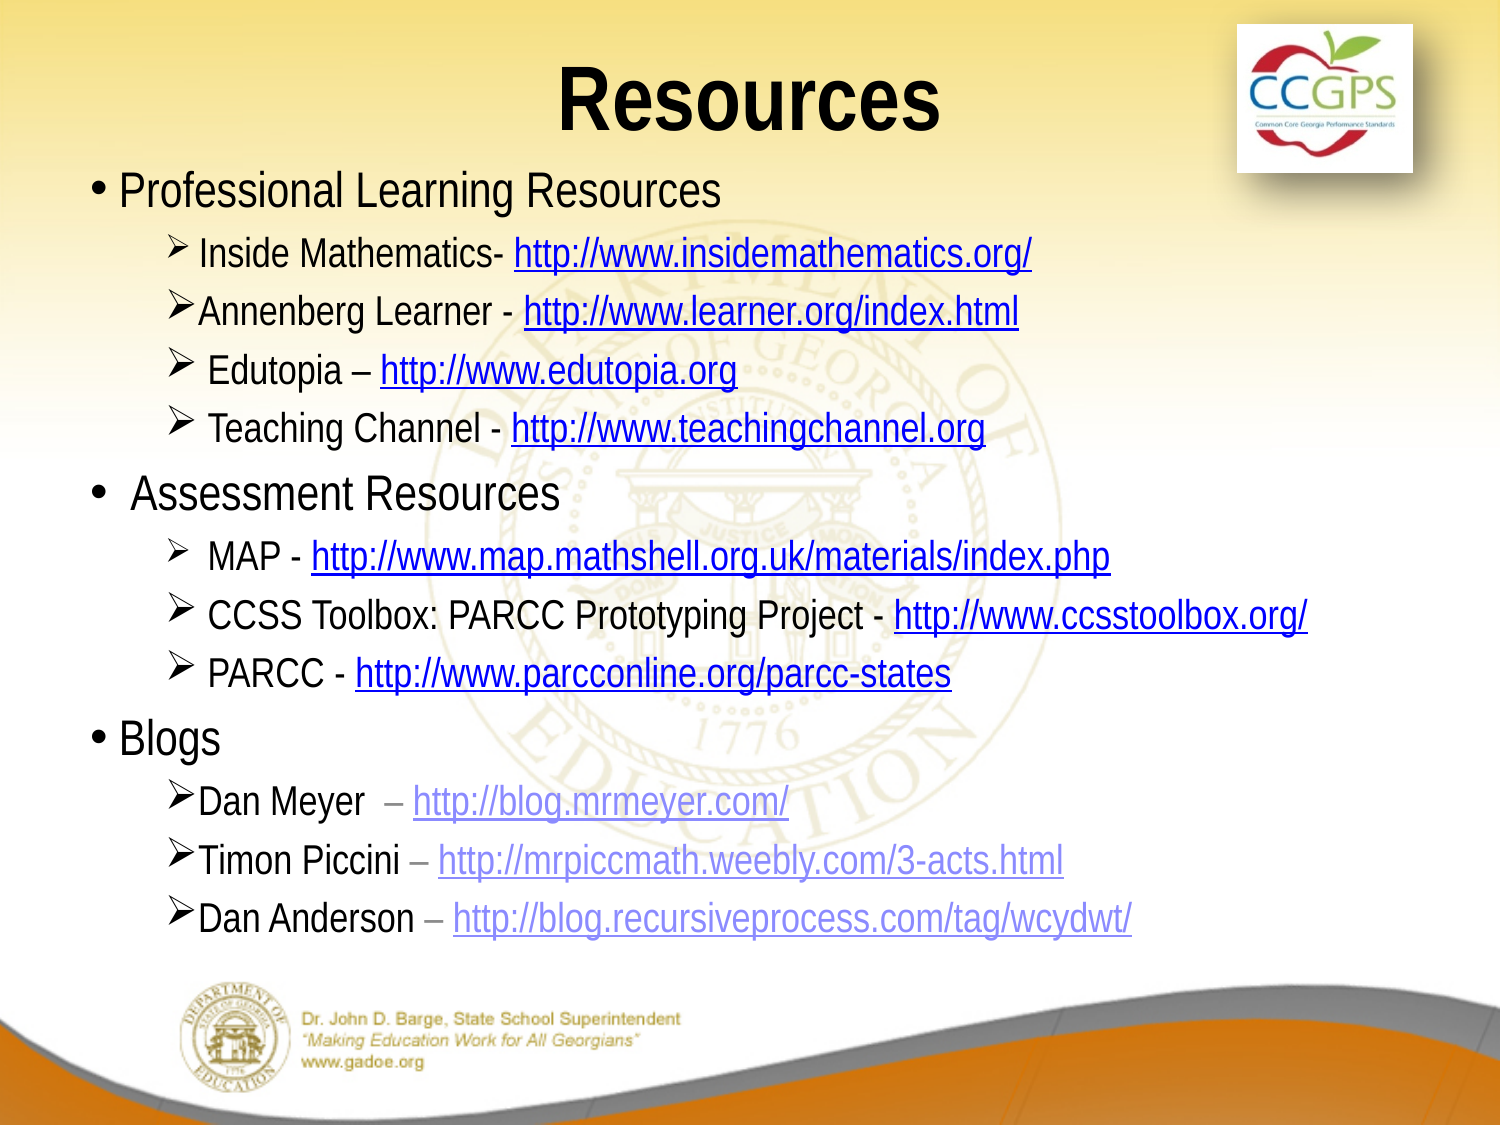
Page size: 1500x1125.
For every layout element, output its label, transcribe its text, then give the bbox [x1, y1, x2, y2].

subtitle Professional Learning Resources Inside Mathematics- http://www.insidemathematics.org/ Annenberg Learner - http://www.learner.org/index.html Edutopia – http://www.edutopia.org Teaching Channel - http://www.teachingchannel.org Assessment Resources MAP - http://www.map.mathshell.org.uk/materials/index.php CCSS Toolbox: PARCC Prototyping Project - http://www.ccsstoolbox.org/ PARCC - http://www.parcconline.org/parcc-states Blogs Dan Meyer – http://blog.mrmeyer.com/ Timon Piccini – http://mrpiccmath.weebly.com/3-acts.html Dan Anderson – http://blog.recursiveprocess.com/tag/wcydwt/ [74, 149, 1451, 1063]
title Resources [112, 37, 1226, 149]
picture [0, 0, 1500, 1125]
